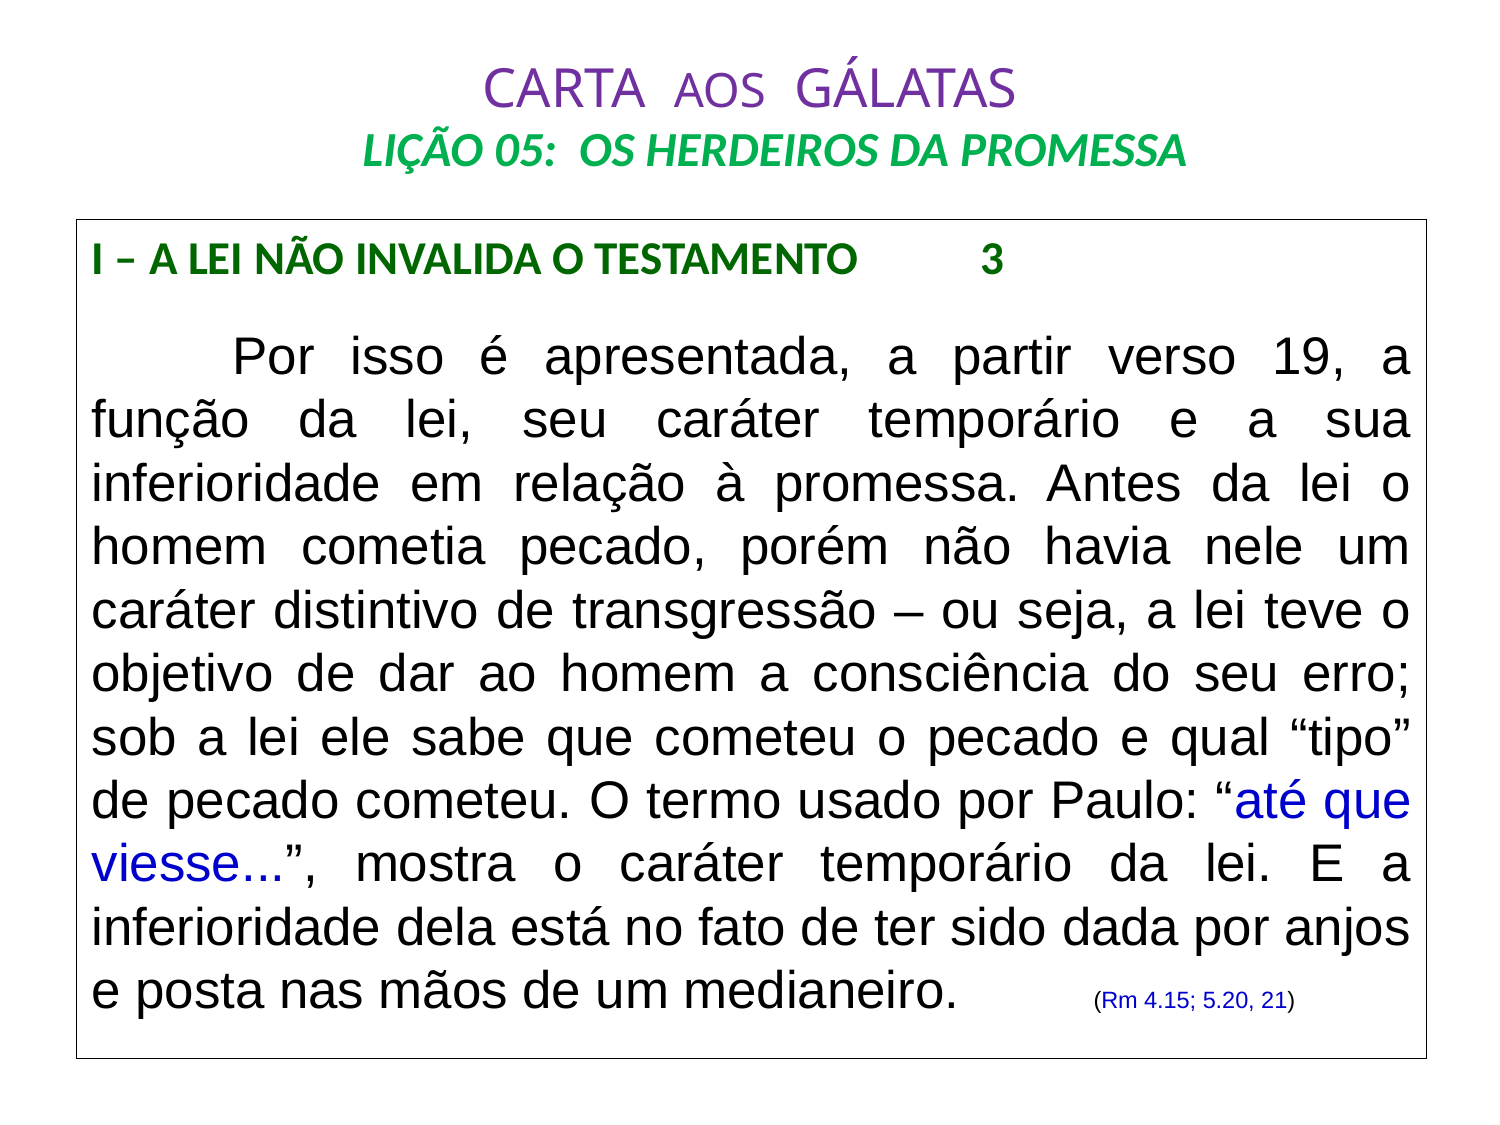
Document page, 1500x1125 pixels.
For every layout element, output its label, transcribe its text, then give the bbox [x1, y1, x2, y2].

title CARTA AOS GÁLATAS LIÇÃO 05: OS HERDEIROS DA PROMESSA [75, 45, 1425, 185]
list I – A LEI NÃO INVALIDA O TESTAMENTO 3 Por isso é apresentada, a partir verso 19, a função da lei, seu caráter temporário e a sua inferioridade em relação à promessa. Antes da lei o homem cometia pecado, porém não havia nele um caráter distintivo de transgressão – ou seja, a lei teve o objetivo de dar ao homem a consciência do seu erro; sob a lei ele sabe que cometeu o pecado e qual “tipo” de pecado cometeu. O termo usado por Paulo: “até que viesse...”, mostra o caráter temporário da lei. E a inferioridade dela está no fato de ter sido dada por anjos e posta nas mãos de um medianeiro. (Rm 4.15; 5.20, 21) [76, 219, 1427, 1059]
